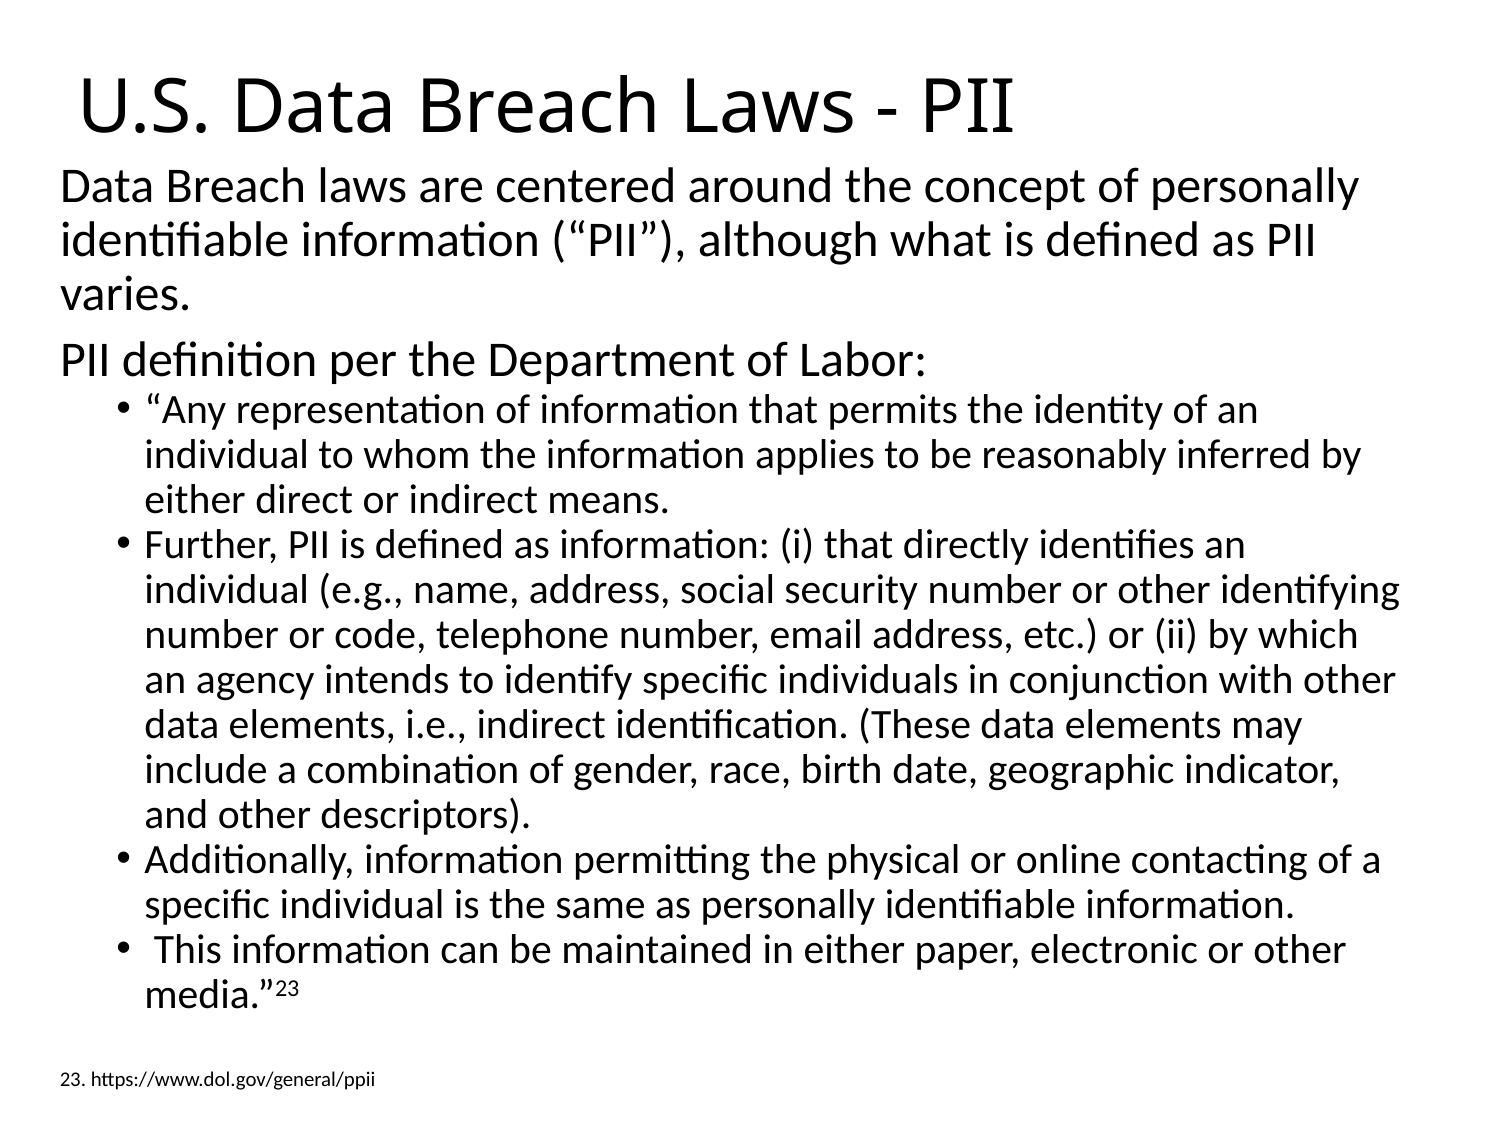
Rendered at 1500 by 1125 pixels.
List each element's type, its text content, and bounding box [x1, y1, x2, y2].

title U.S. Data Breach Laws - PII [62, 0, 1475, 218]
list Data Breach laws are centered around the concept of personally identifiable information (“PII”), although what is defined as PII varies. PII definition per the Department of Labor: “Any representation of information that permits the identity of an individual to whom the information applies to be reasonably inferred by either direct or indirect means. Further, PII is defined as information: (i) that directly identifies an individual (e.g., name, address, social security number or other identifying number or code, telephone number, email address, etc.) or (ii) by which an agency intends to identify specific individuals in conjunction with other data elements, i.e., indirect identification. (These data elements may include a combination of gender, race, birth date, geographic indicator, and other descriptors). Additionally, information permitting the physical or online contacting of a specific individual is the same as personally identifiable information. This information can be maintained in either paper, electronic or other media.”23 [44, 151, 1417, 974]
text_box 23. https://www.dol.gov/general/ppii [44, 1058, 1367, 1099]
